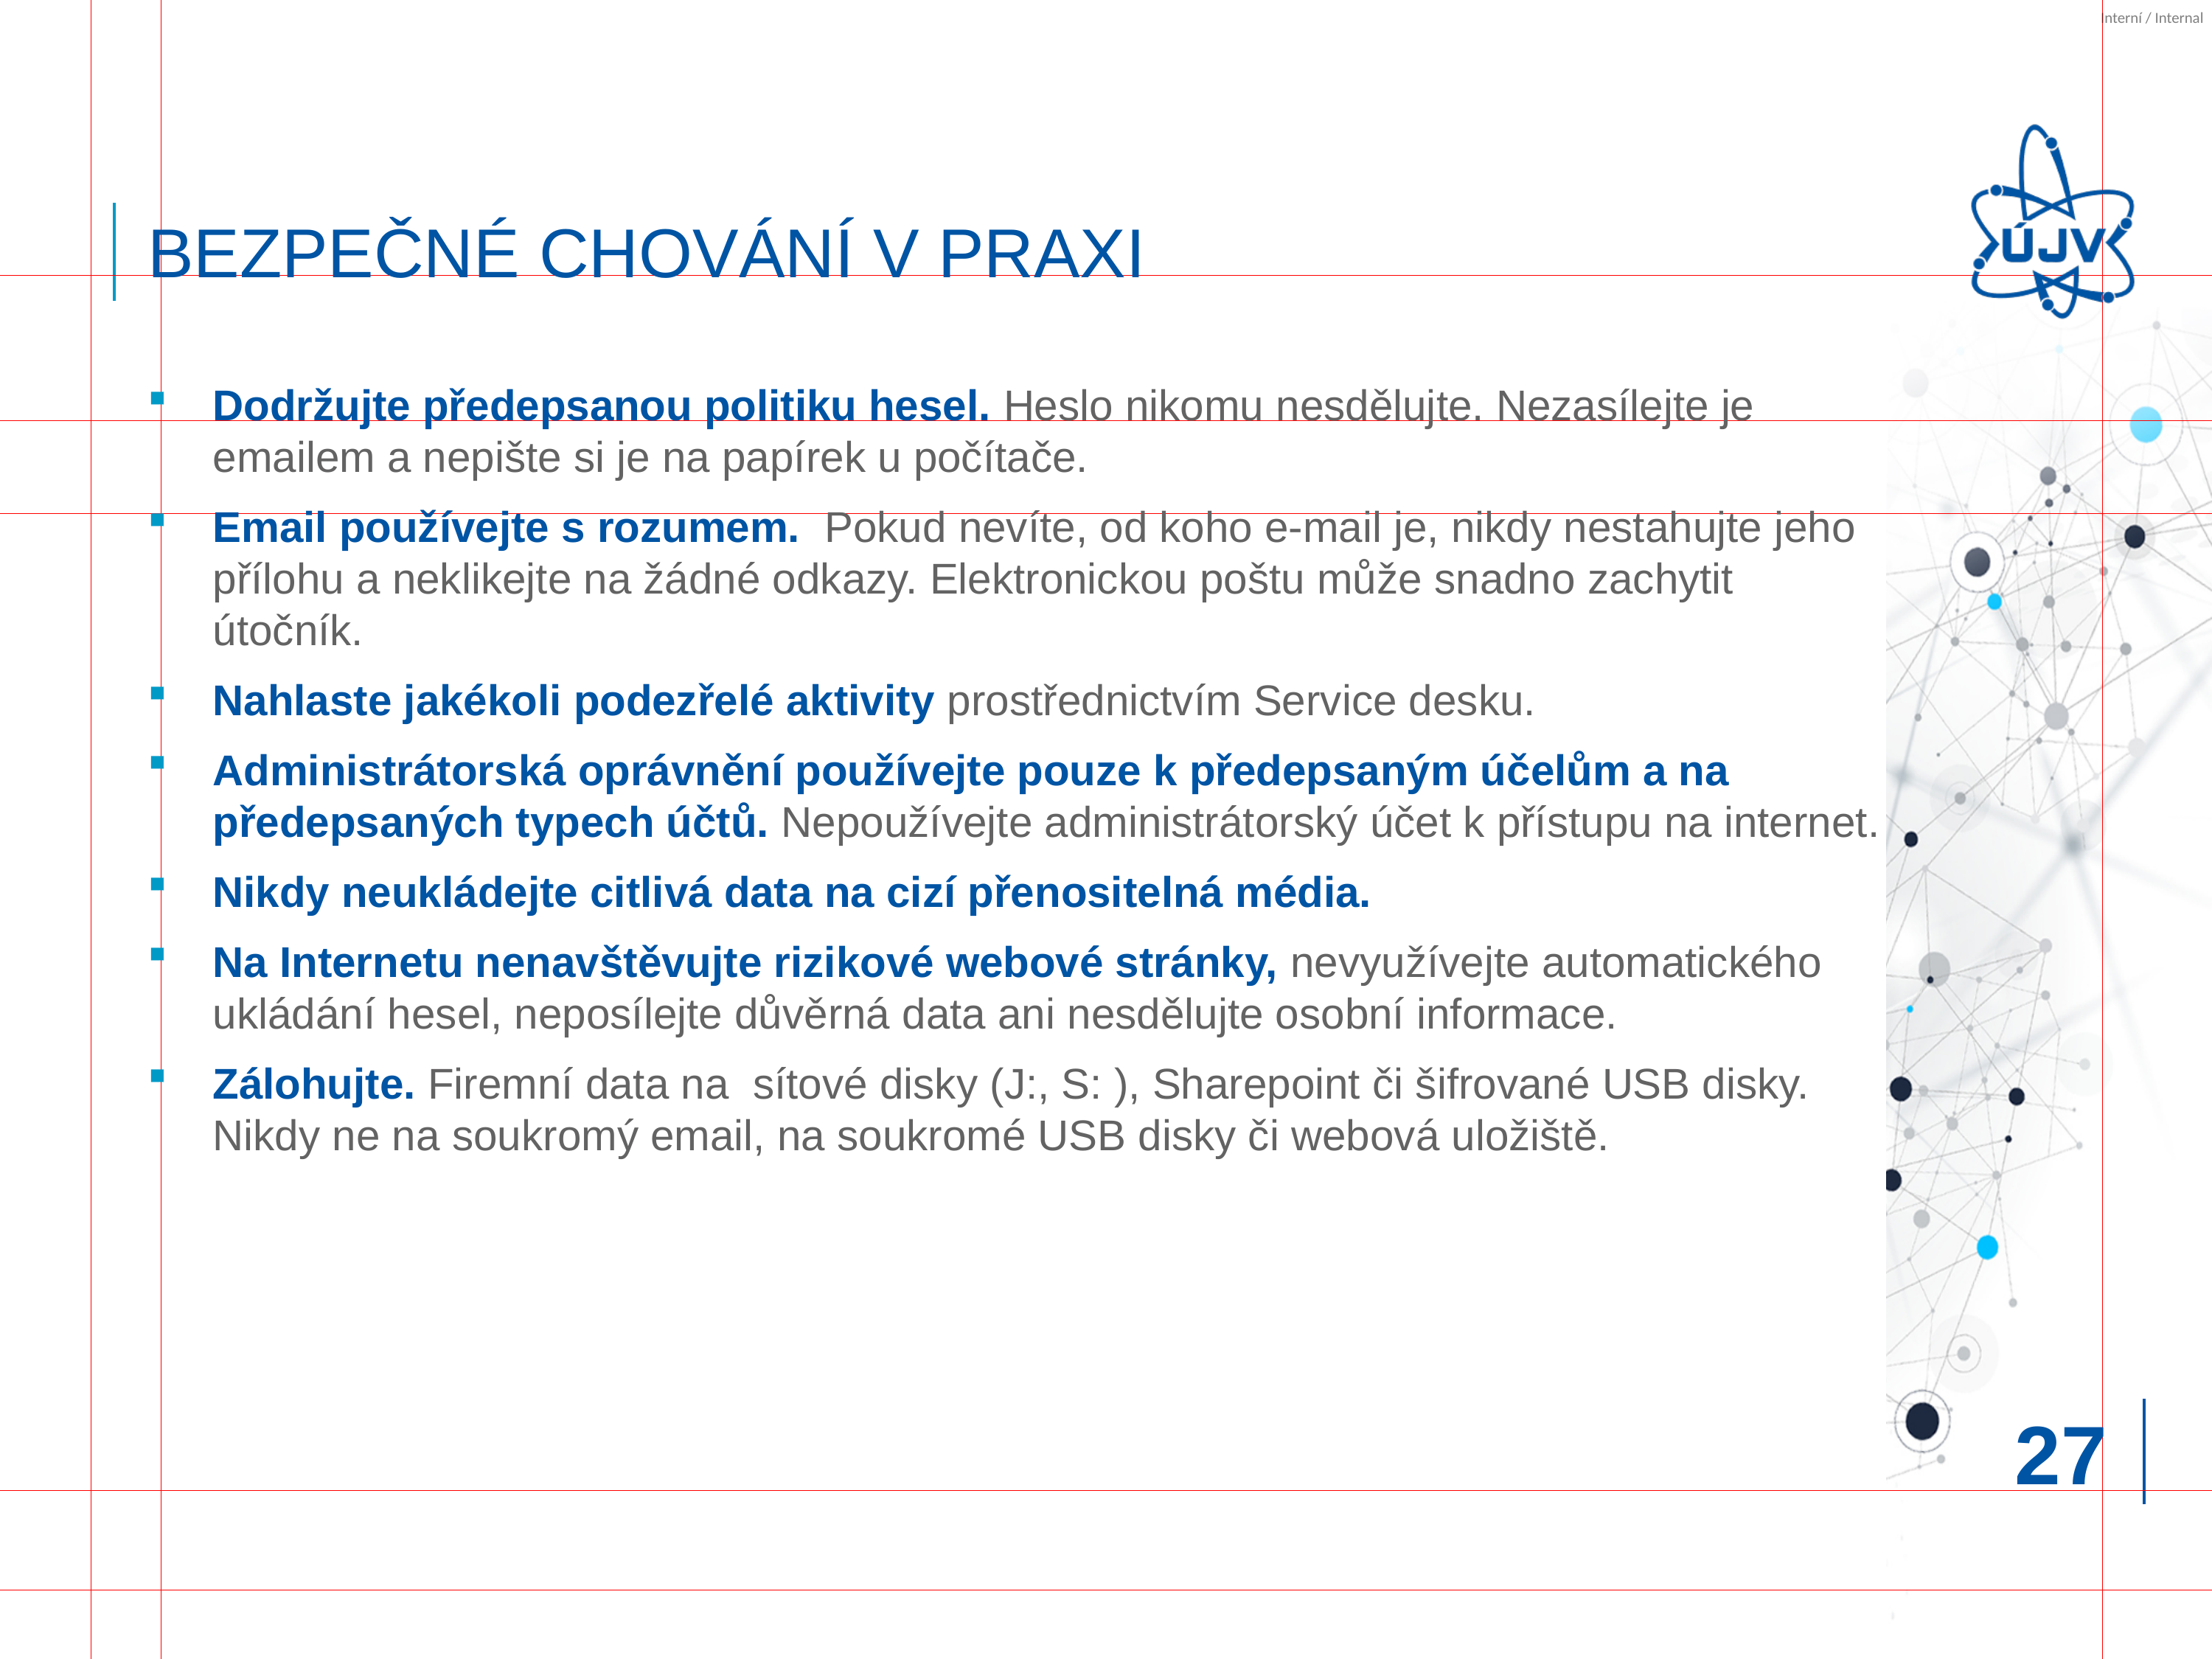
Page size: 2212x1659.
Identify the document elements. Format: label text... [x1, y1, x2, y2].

picture [2103, 514, 2212, 1490]
picture [2103, 1590, 2212, 1659]
picture [1886, 514, 2102, 1490]
picture [2103, 1491, 2212, 1590]
title Bezpečné chování v praxi [147, 105, 1812, 311]
picture [2103, 421, 2212, 513]
picture [1886, 421, 2102, 513]
picture [1886, 84, 2212, 420]
picture [1886, 1590, 2102, 1659]
list Dodržujte předepsanou politiku hesel. Heslo nikomu nesdělujte. Nezasílejte je emailem a nepište si je na papírek u počítače. Email používejte s rozumem. Pokud nevíte, od koho e-mail je, nikdy nestahujte jeho přílohu a neklikejte na žádné odkazy. Elektronickou poštu může snadno zachytit útočník. Nahlaste jakékoli podezřelé aktivity prostřednictvím Service desku. Administrátorská oprávnění používejte pouze k předepsaným účelům a na předepsaných typech účtů. Nepoužívejte administrátorský účet k přístupu na internet. Nikdy neukládejte citlivá data na cizí přenositelná média. Na Internetu nenavštěvujte rizikové webové stránky, nevyužívejte automatického ukládání hesel, neposílejte důvěrná data ani nesdělujte osobní informace. Zálohujte. Firemní data na sítové disky (J:, S: ), Sharepoint či šifrované USB disky. Nikdy ne na soukromý email, na soukromé USB disky či webová uložiště. [147, 378, 1885, 1510]
slide_number 27 [1937, 1399, 2107, 1505]
picture [1886, 1491, 2102, 1590]
